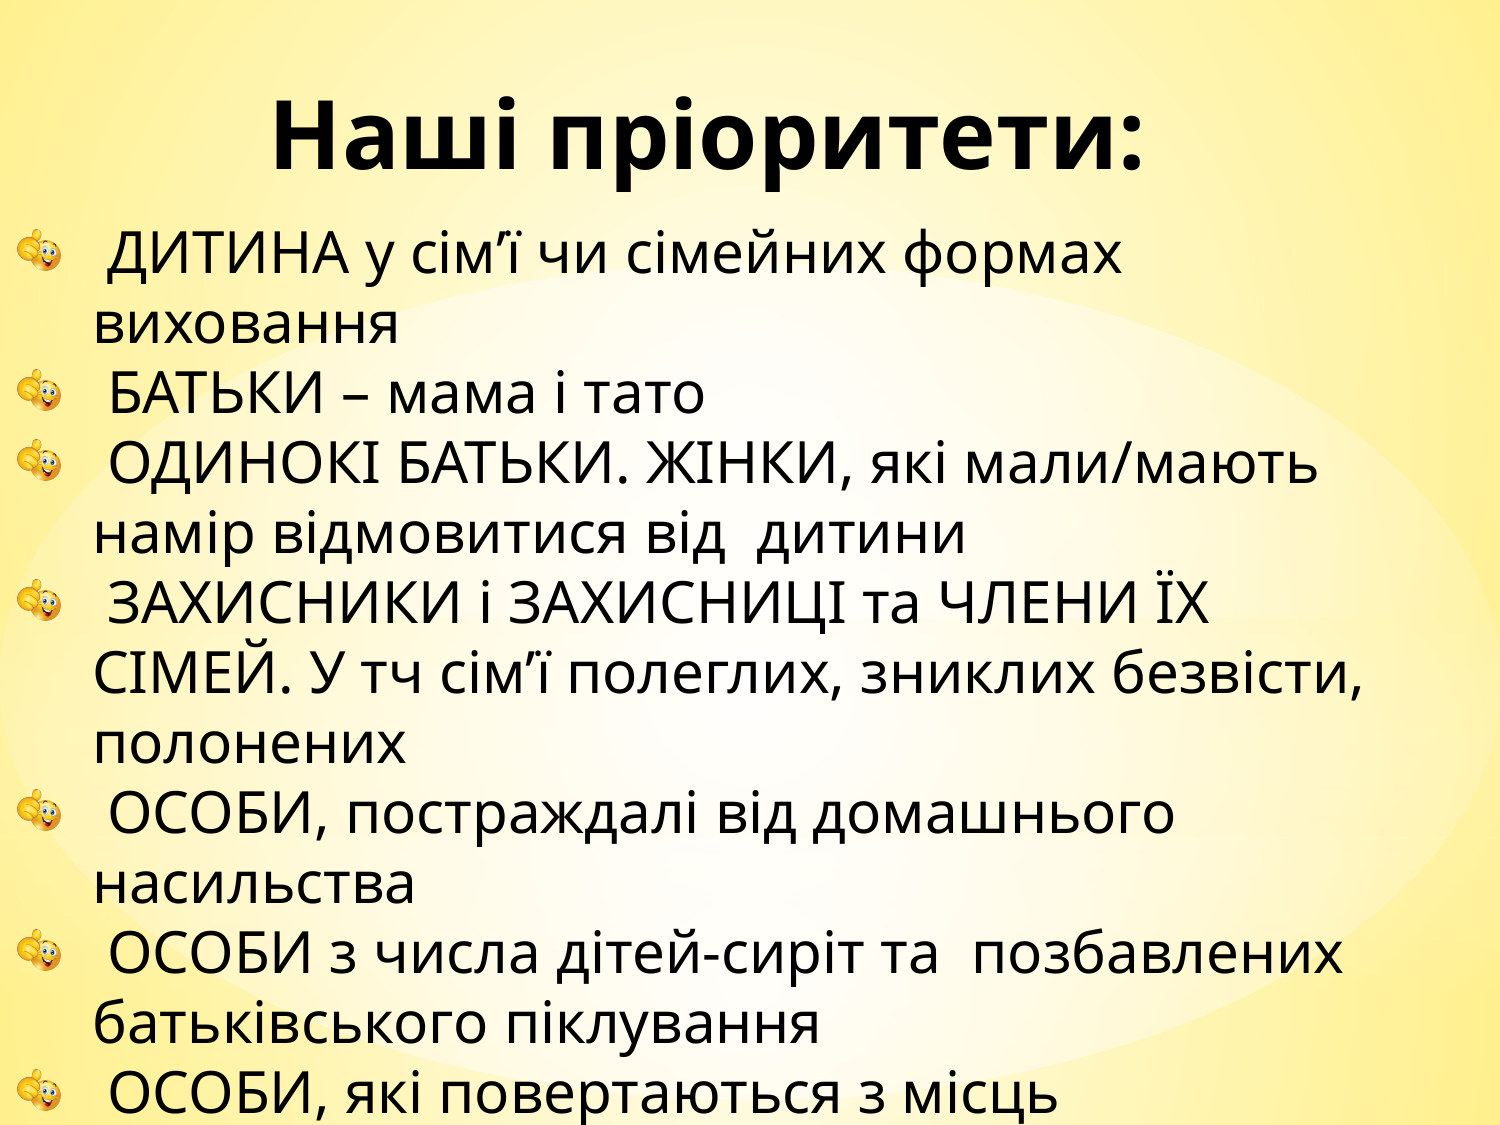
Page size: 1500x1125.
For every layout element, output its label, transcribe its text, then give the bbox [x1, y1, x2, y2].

picture [17, 789, 61, 831]
picture [17, 229, 61, 271]
picture [17, 579, 61, 621]
picture [17, 439, 61, 481]
text_box ДИТИНА у сім’ї чи сімейних формах виховання БАТЬКИ – мама і тато ОДИНОКІ БАТЬКИ. ЖІНКИ, які мали/мають намір відмовитися від дитини ЗАХИСНИКИ і ЗАХИСНИЦІ та ЧЛЕНИ ЇХ СІМЕЙ. У тч сім’ї полеглих, зниклих безвісти, полонених ОСОБИ, постраждалі від домашнього насильства ОСОБИ з числа дітей-сиріт та позбавлених батьківського піклування ОСОБИ, які повертаються з місць позбавлення волі ВПО. [2, 208, 1432, 1125]
picture [17, 369, 61, 411]
picture [17, 1069, 61, 1111]
picture [17, 929, 61, 971]
title Наші пріоритети: [253, 66, 1335, 208]
